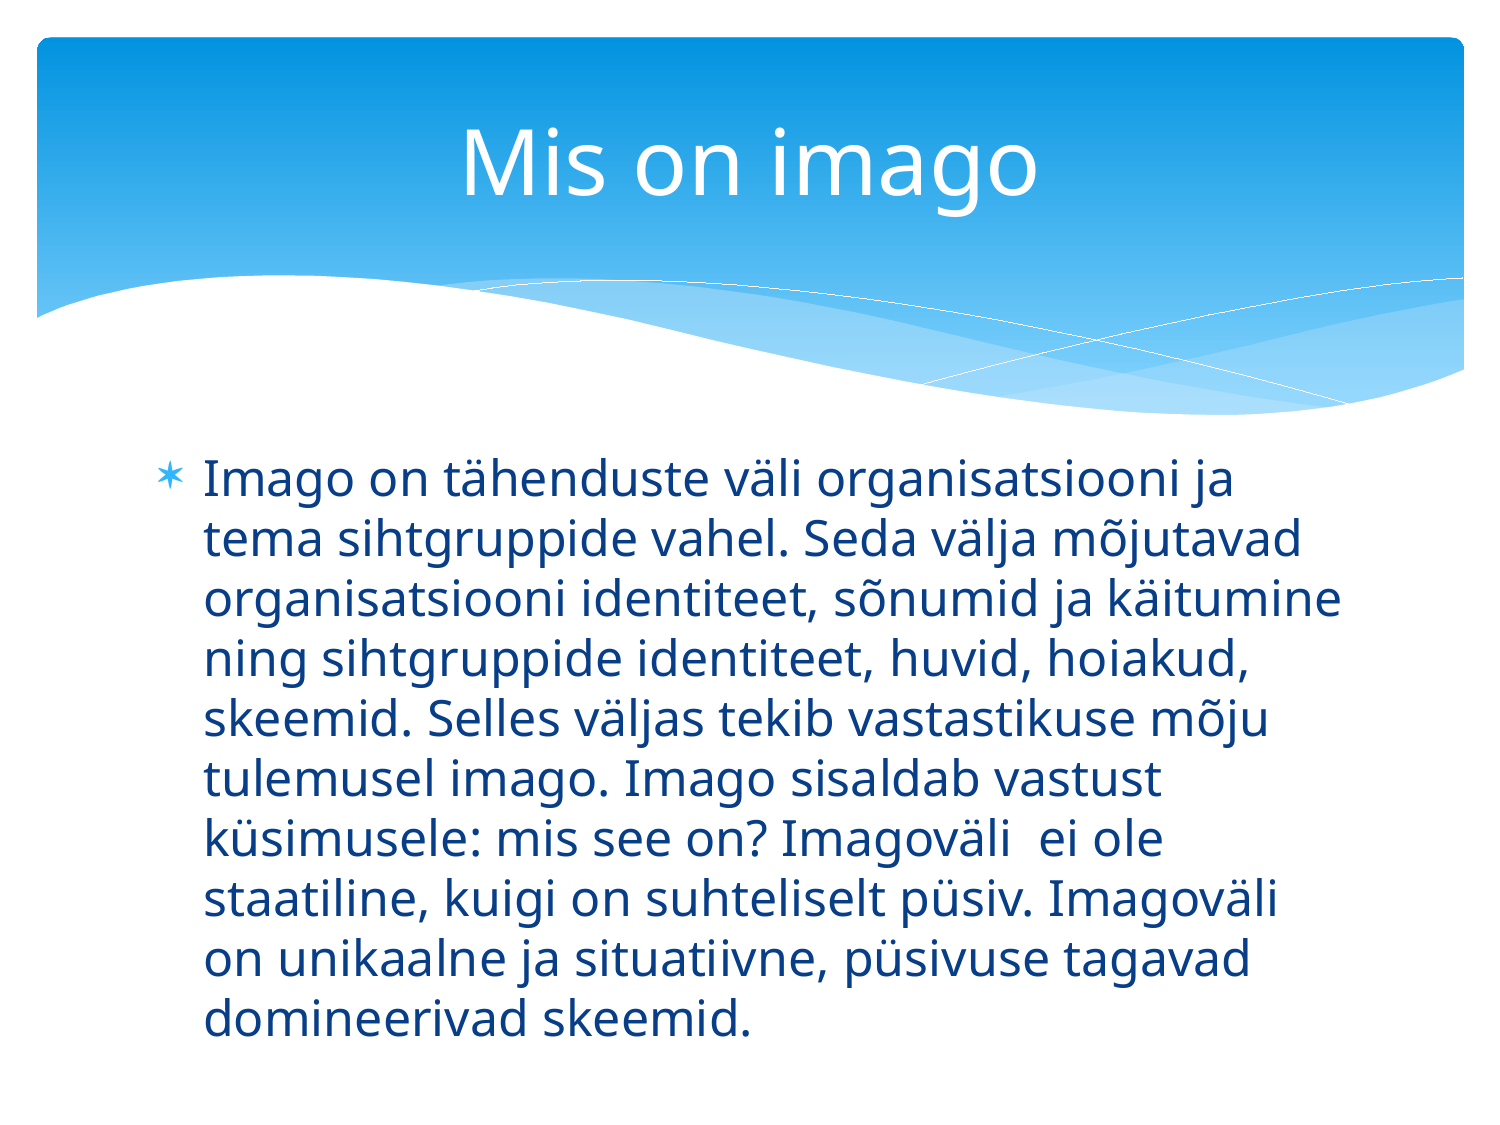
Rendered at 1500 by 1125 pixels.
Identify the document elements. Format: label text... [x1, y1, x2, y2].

list Imago on tähenduste väli organisatsiooni ja tema sihtgruppide vahel. Seda välja mõjutavad organisatsiooni identiteet, sõnumid ja käitumine ning sihtgruppide identiteet, huvid, hoiakud, skeemid. Selles väljas tekib vastastikuse mõju tulemusel imago. Imago sisaldab vastust küsimusele: mis see on? Imagoväli ei ole staatiline, kuigi on suhteliselt püsiv. Imagoväli on unikaalne ja situatiivne, püsivuse tagavad domineerivad skeemid. [143, 438, 1359, 1005]
title Mis on imago [75, 55, 1425, 261]
